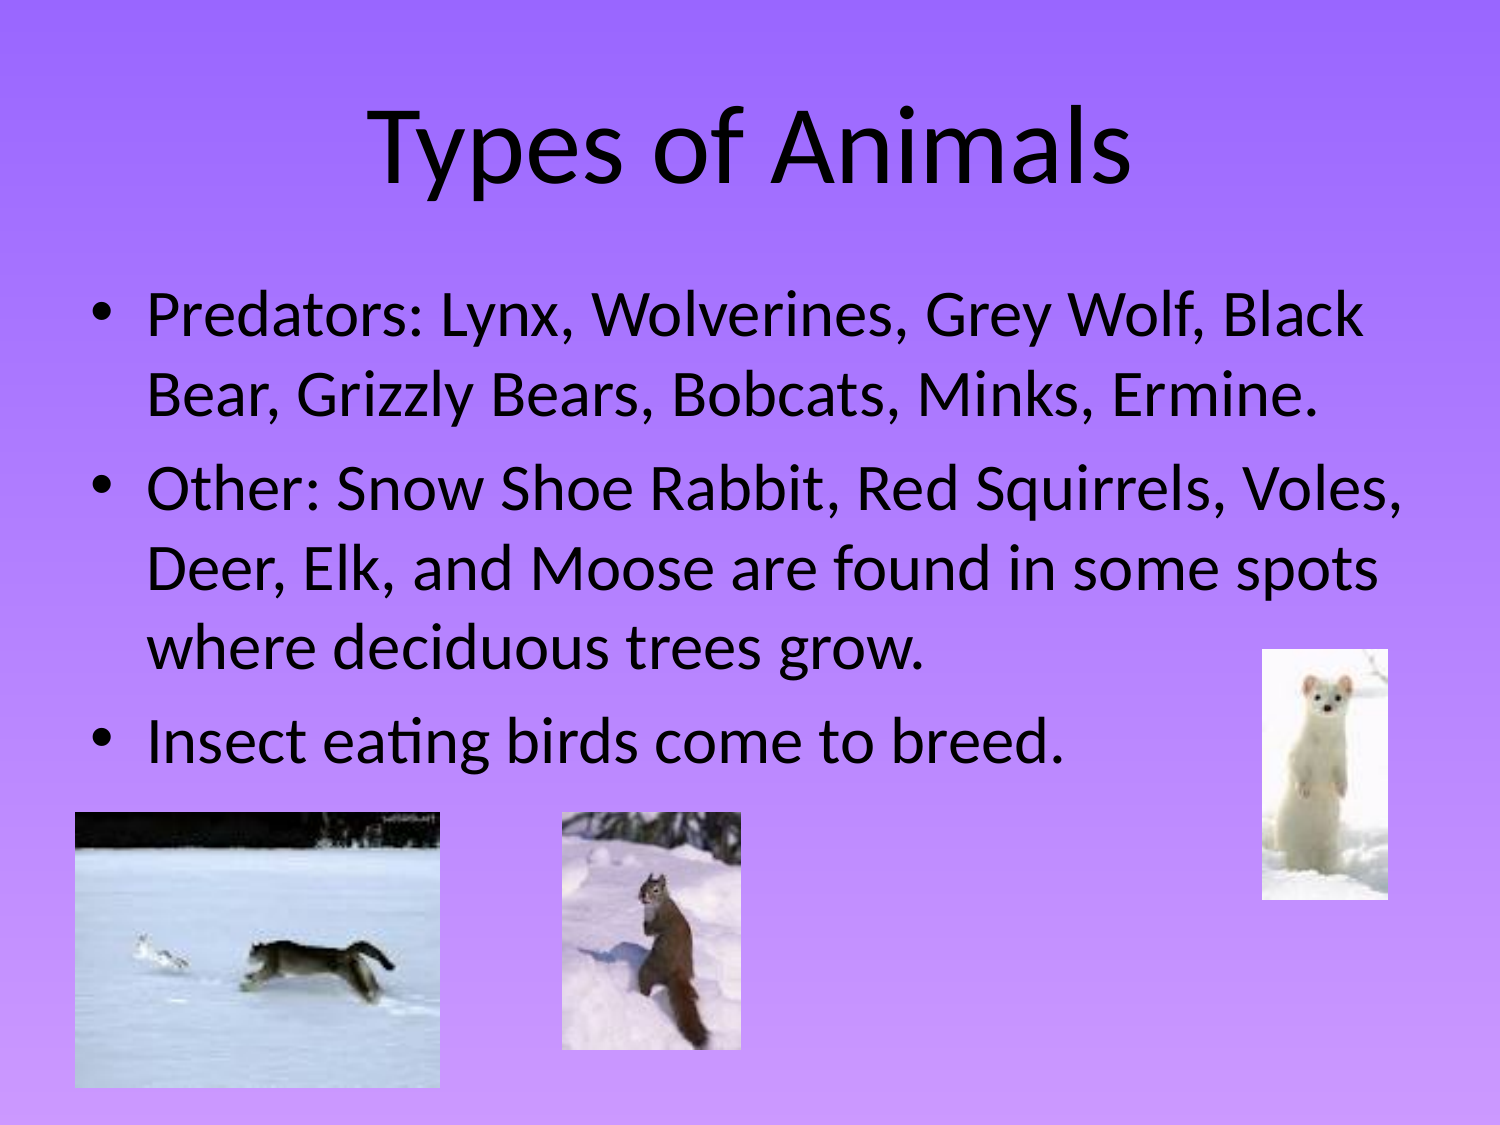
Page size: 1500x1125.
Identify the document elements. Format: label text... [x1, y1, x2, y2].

picture [1262, 649, 1388, 901]
picture [562, 812, 741, 1051]
title Types of Animals [75, 45, 1425, 233]
picture [74, 812, 441, 1088]
list Predators: Lynx, Wolverines, Grey Wolf, Black Bear, Grizzly Bears, Bobcats, Minks, Ermine. Other: Snow Shoe Rabbit, Red Squirrels, Voles, Deer, Elk, and Moose are found in some spots where deciduous trees grow. Insect eating birds come to breed. [75, 262, 1425, 1005]
